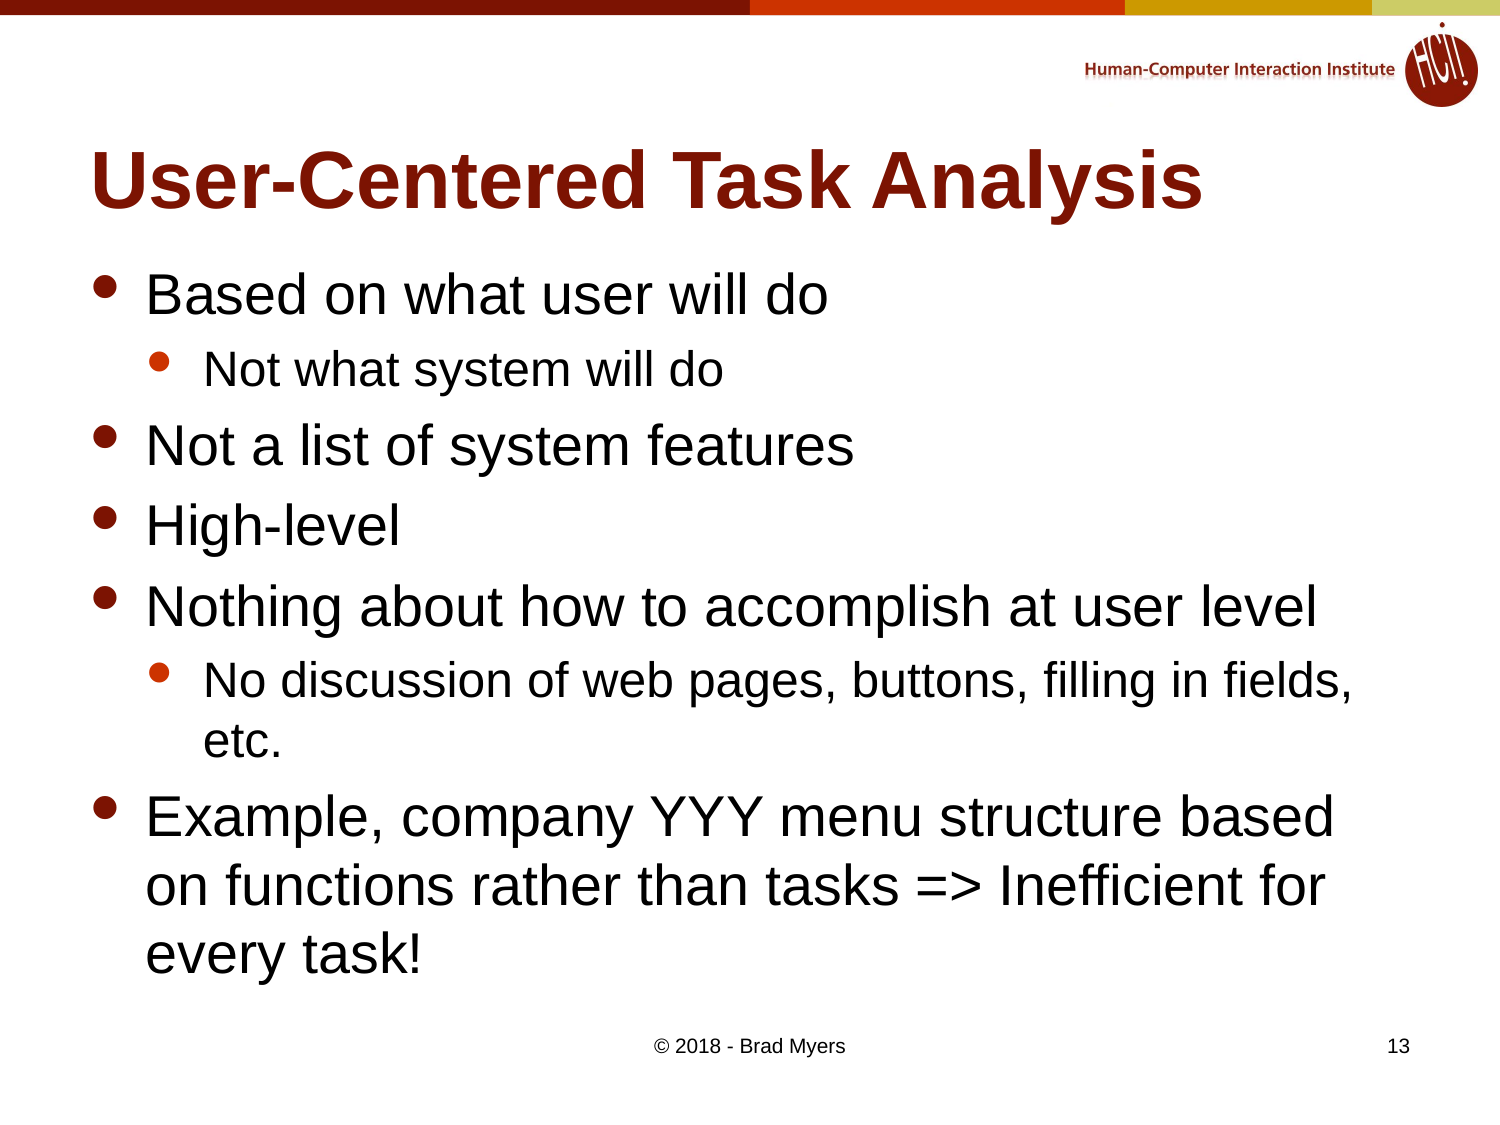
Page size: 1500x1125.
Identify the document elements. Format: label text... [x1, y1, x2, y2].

list Based on what user will do Not what system will do Not a list of system features High-level Nothing about how to accomplish at user level No discussion of web pages, buttons, filling in fields, etc. Example, company YYY menu structure based on functions rather than tasks => Inefficient for every task! [74, 249, 1426, 1006]
picture [1313, 22, 1478, 107]
footer © 2018 - Brad Myers [512, 1024, 988, 1101]
title User-Centered Task Analysis [74, 19, 1313, 233]
slide_number 13 [1074, 1024, 1426, 1101]
